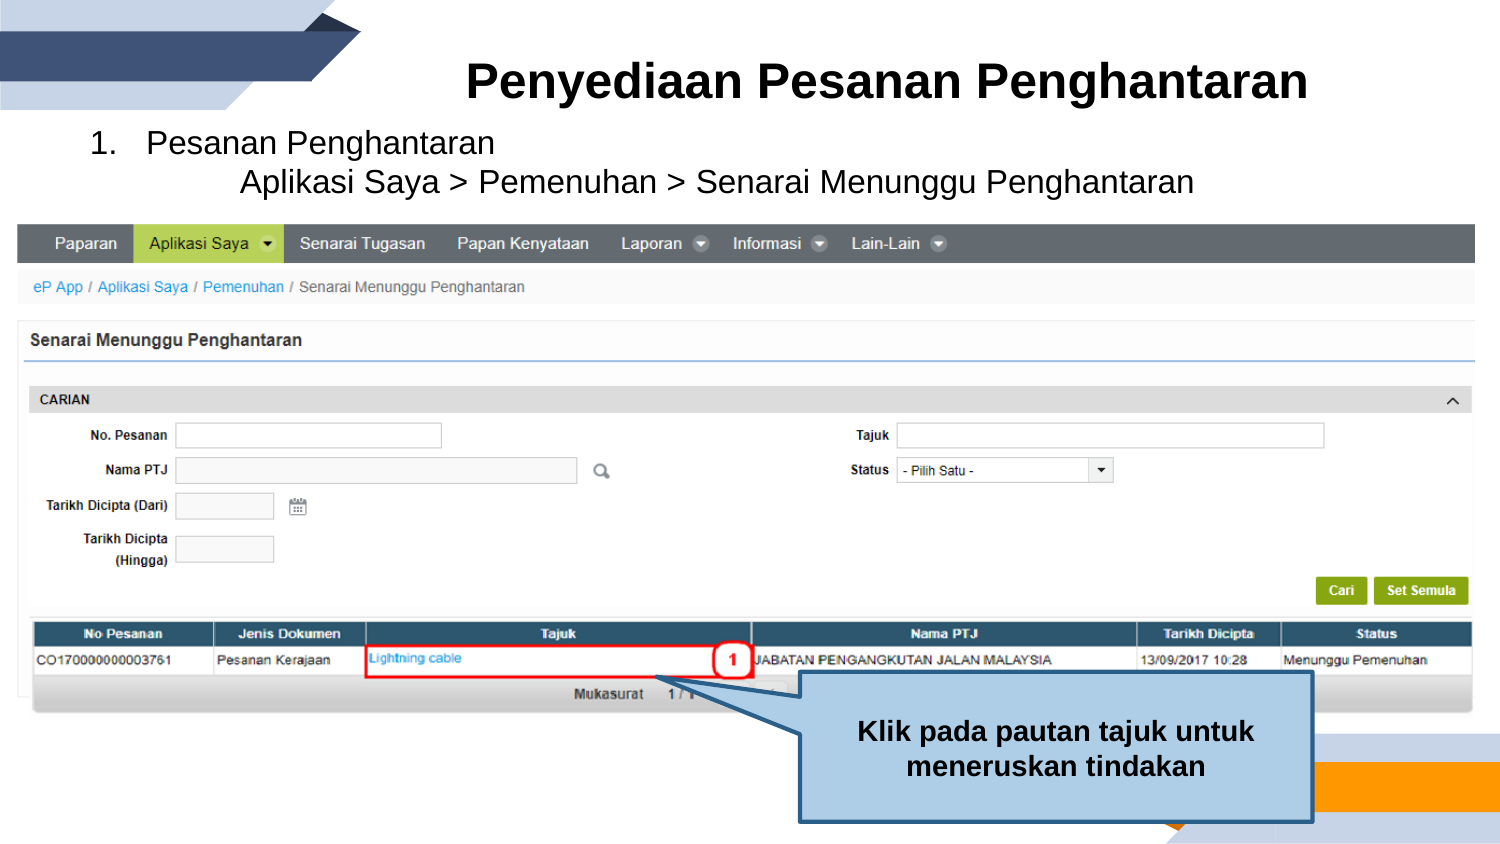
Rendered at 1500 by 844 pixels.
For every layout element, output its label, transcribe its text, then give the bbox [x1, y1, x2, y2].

text_box Penyediaan Pesanan Penghantaran [323, 45, 1452, 111]
text_box Pesanan Penghantaran Aplikasi Saya > Pemenuhan > Senarai Menunggu Penghantaran [75, 113, 1388, 208]
slide_number 29 [1315, 760, 1494, 813]
text_box Klik pada pautan tajuk untuk meneruskan tindakan [776, 727, 1315, 824]
picture [12, 221, 1476, 718]
